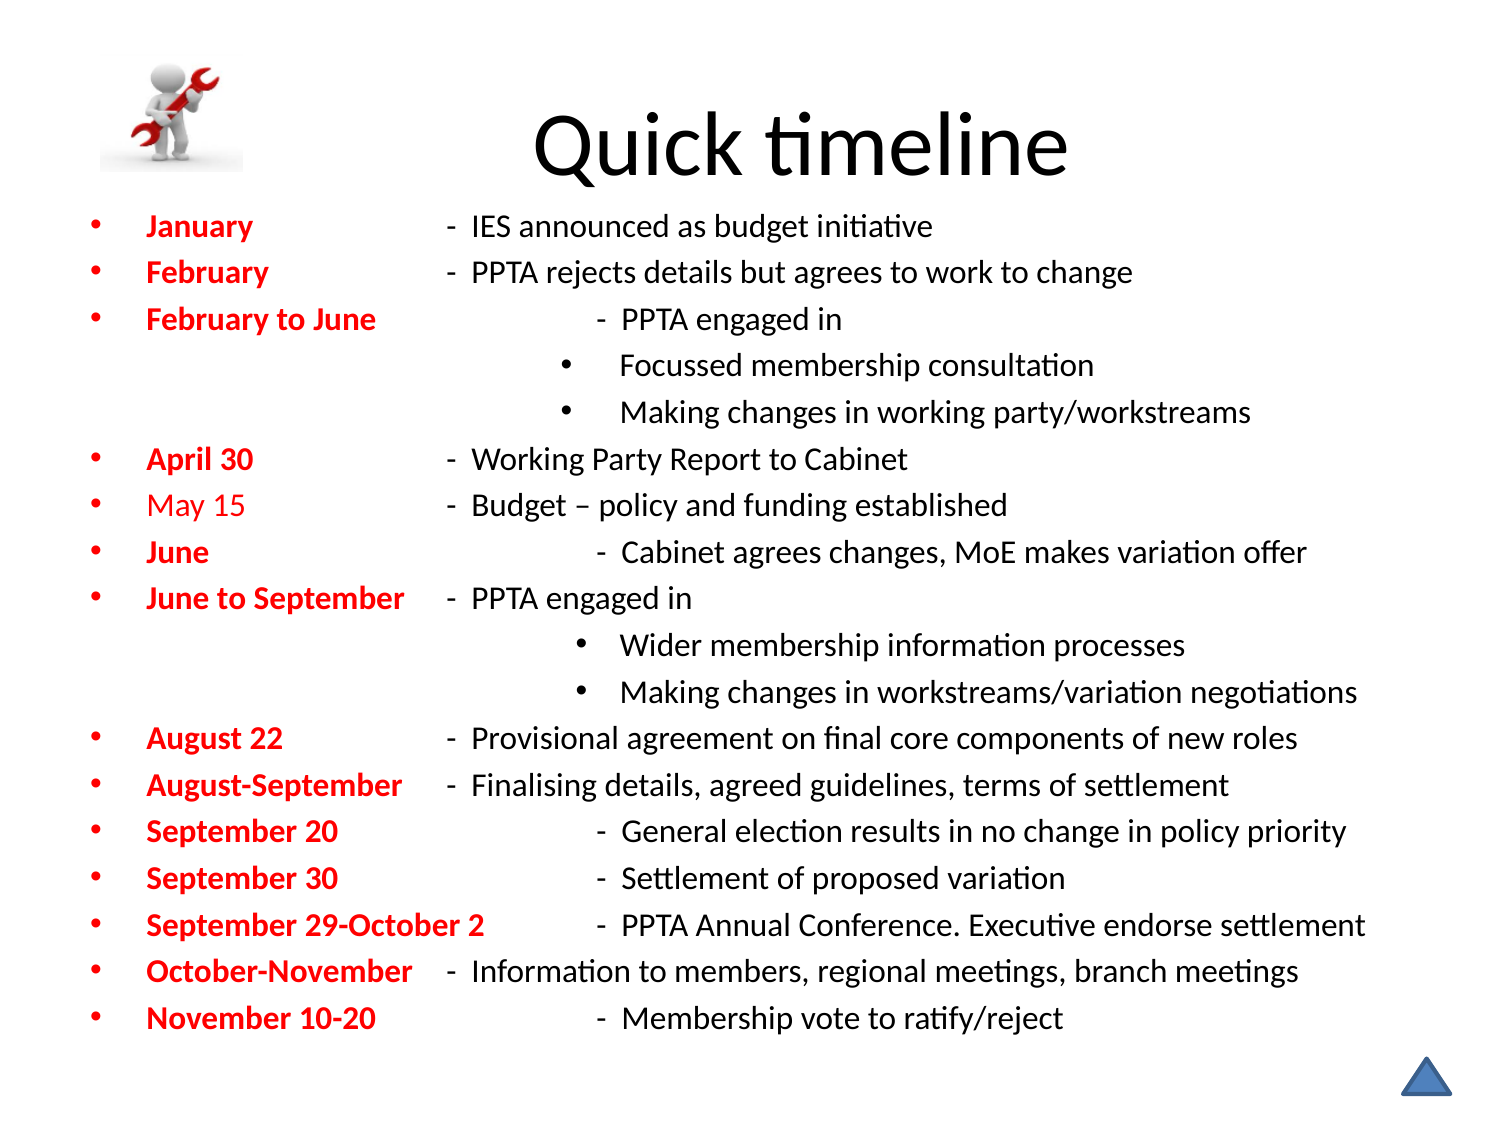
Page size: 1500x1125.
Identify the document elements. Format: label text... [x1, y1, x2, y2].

title Quick timeline [75, 45, 1425, 196]
list January - IES announced as budget initiative February - PPTA rejects details but agrees to work to change February to June - PPTA engaged in Focussed membership consultation Making changes in working party/workstreams April 30 - Working Party Report to Cabinet May 15 - Budget – policy and funding established June - Cabinet agrees changes, MoE makes variation offer June to September - PPTA engaged in Wider membership information processes Making changes in workstreams/variation negotiations August 22 - Provisional agreement on final core components of new roles August-September - Finalising details, agreed guidelines, terms of settlement September 20 - General election results in no change in policy priority September 30 - Settlement of proposed variation September 29-October 2 - PPTA Annual Conference. Executive endorse settlement October-November - Information to members, regional meetings, branch meetings November 10-20 - Membership vote to ratify/reject [75, 196, 1425, 1059]
text_box [1401, 1056, 1453, 1097]
picture [100, 54, 243, 172]
